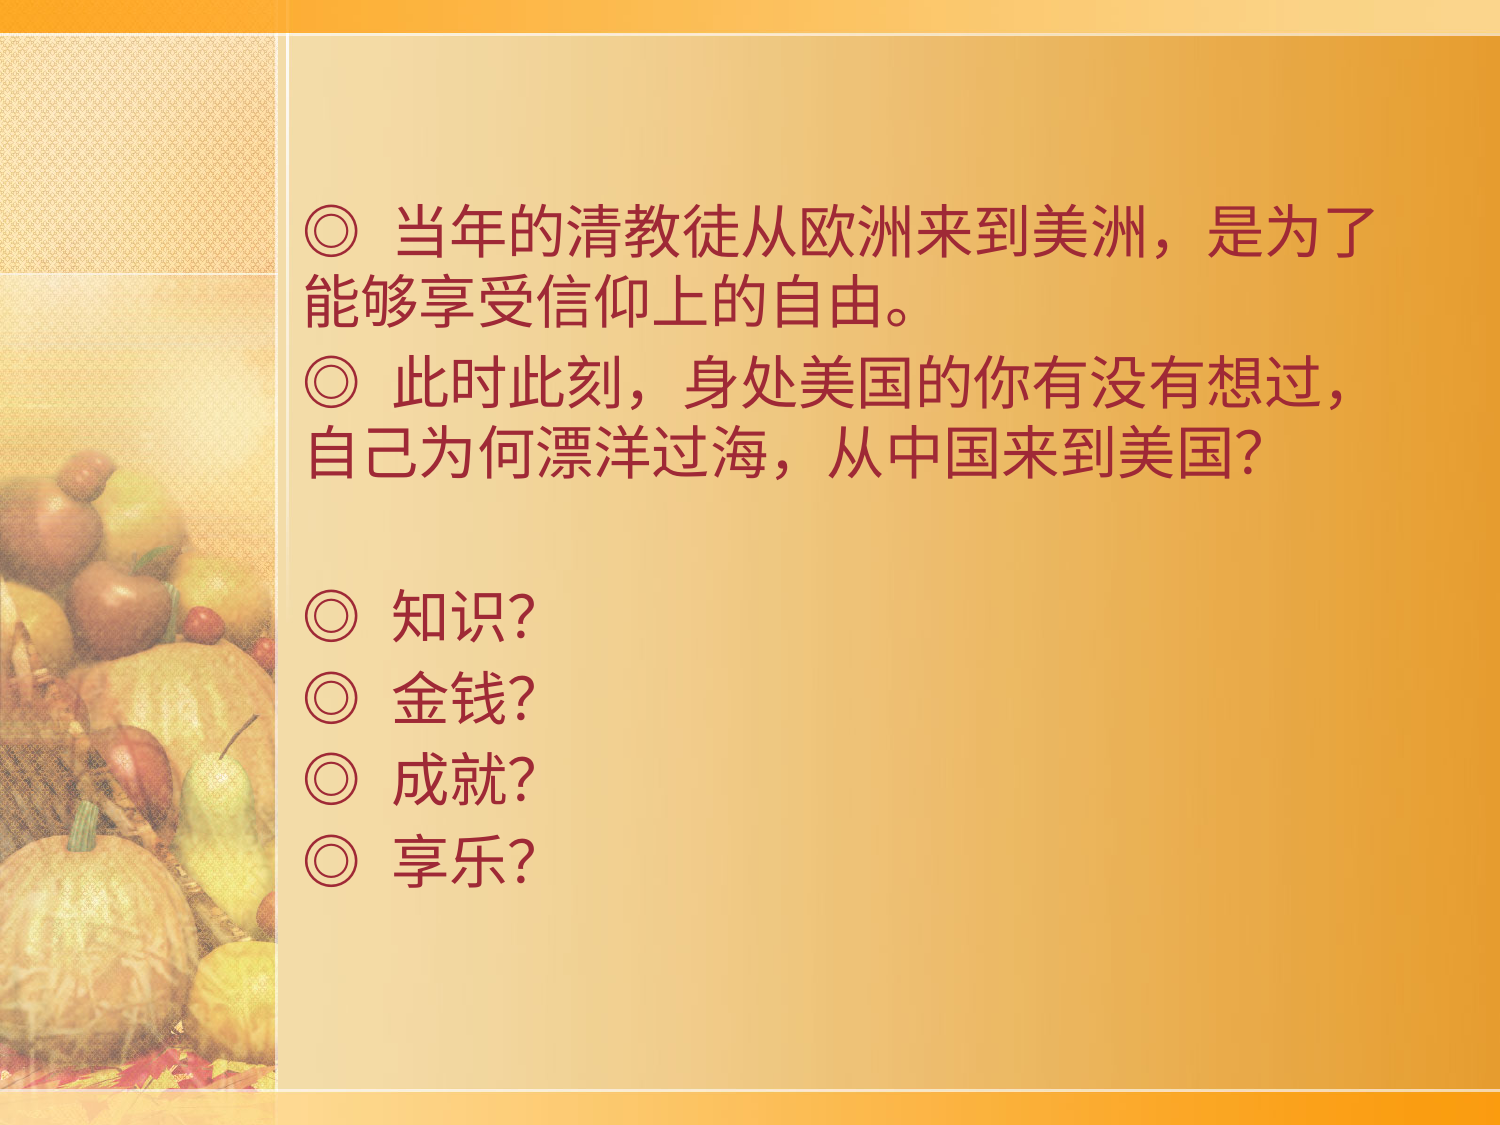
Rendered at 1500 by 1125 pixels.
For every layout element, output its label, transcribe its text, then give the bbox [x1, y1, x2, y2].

picture [0, 0, 1500, 1125]
text_box [200, 45, 1425, 176]
list ◎ 当年的清教徒从欧洲来到美洲，是为了能够享受信仰上的自由。 ◎ 此时此刻，身处美国的你有没有想过，自己为何漂洋过海，从中国来到美国？ ◎ 知识？ ◎ 金钱？ ◎ 成就？ ◎ 享乐？ [287, 187, 1425, 1005]
